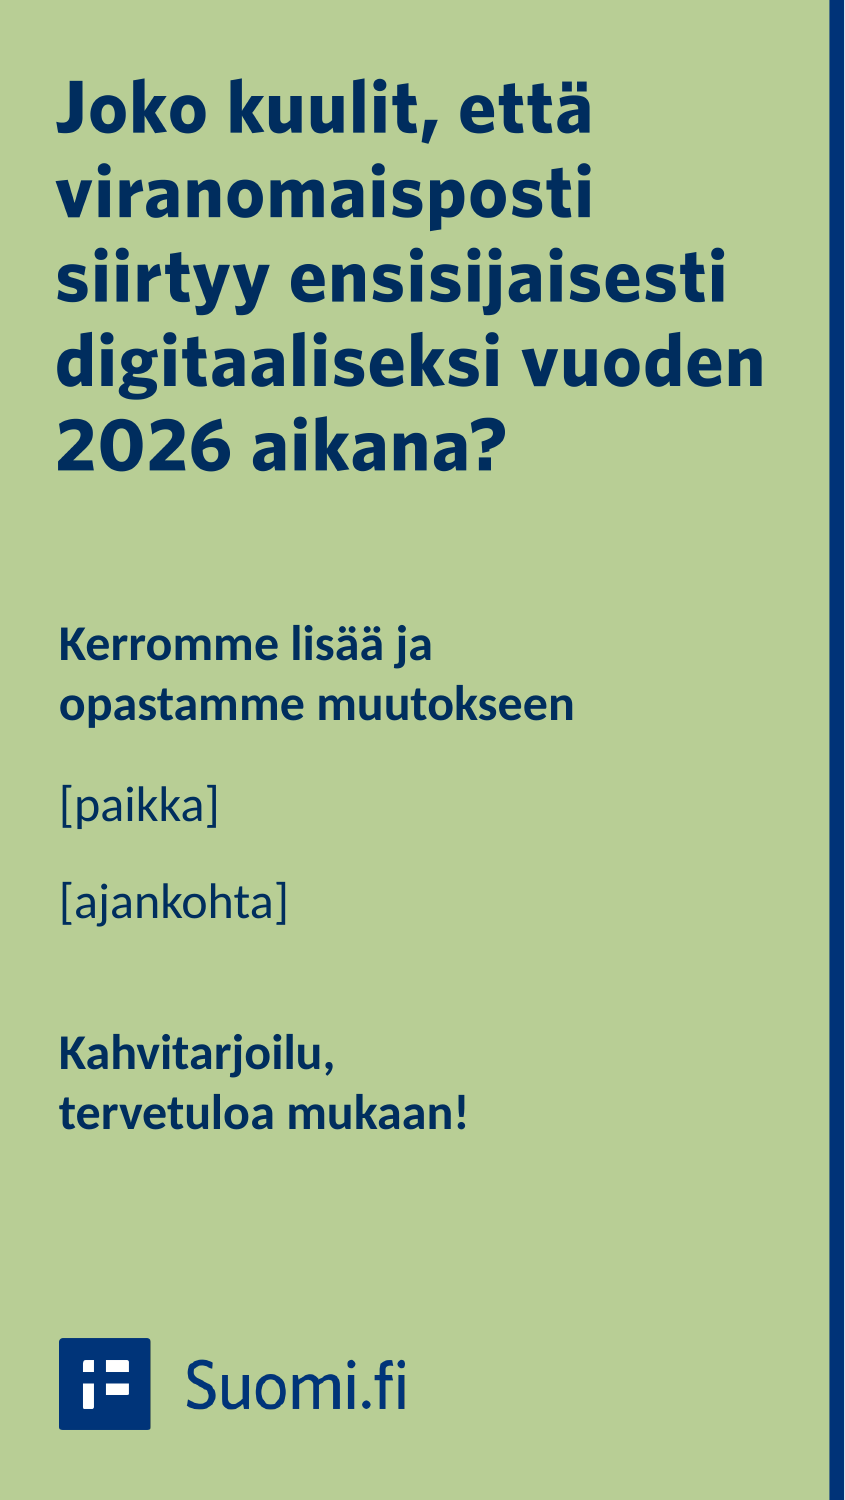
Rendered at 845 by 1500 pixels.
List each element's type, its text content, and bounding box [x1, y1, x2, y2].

picture [0, 0, 845, 1500]
text_box [paikka] [ajankohta] [58, 771, 664, 928]
text_box Kahvitarjoilu, tervetuloa mukaan! [58, 1019, 557, 1140]
